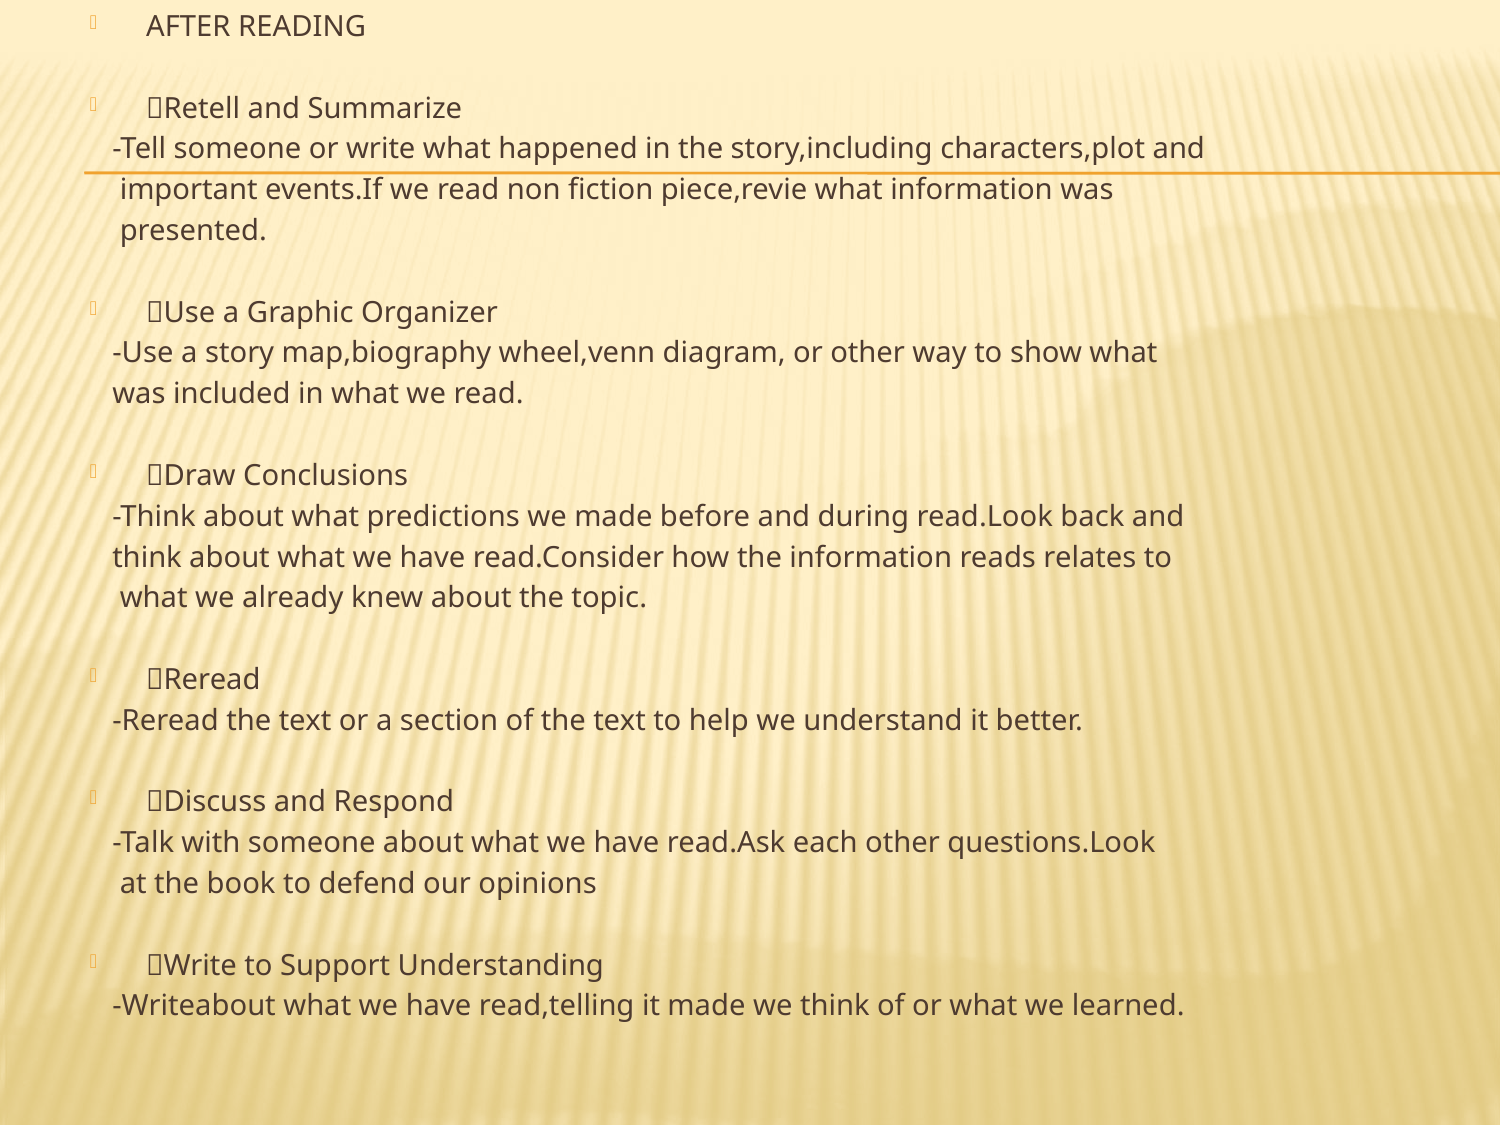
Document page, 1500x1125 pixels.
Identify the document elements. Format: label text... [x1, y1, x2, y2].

list AFTER READING Retell and Summarize -Tell someone or write what happened in the story,including characters,plot and important events.If we read non fiction piece,revie what information was presented. Use a Graphic Organizer -Use a story map,biography wheel,venn diagram, or other way to show what was included in what we read. Draw Conclusions -Think about what predictions we made before and during read.Look back and think about what we have read.Consider how the information reads relates to what we already knew about the topic. Reread -Reread the text or a section of the text to help we understand it better. Discuss and Respond -Talk with someone about what we have read.Ask each other questions.Look at the book to defend our opinions Write to Support Understanding -Writeabout what we have read,telling it made we think of or what we learned. [75, 0, 1425, 1035]
